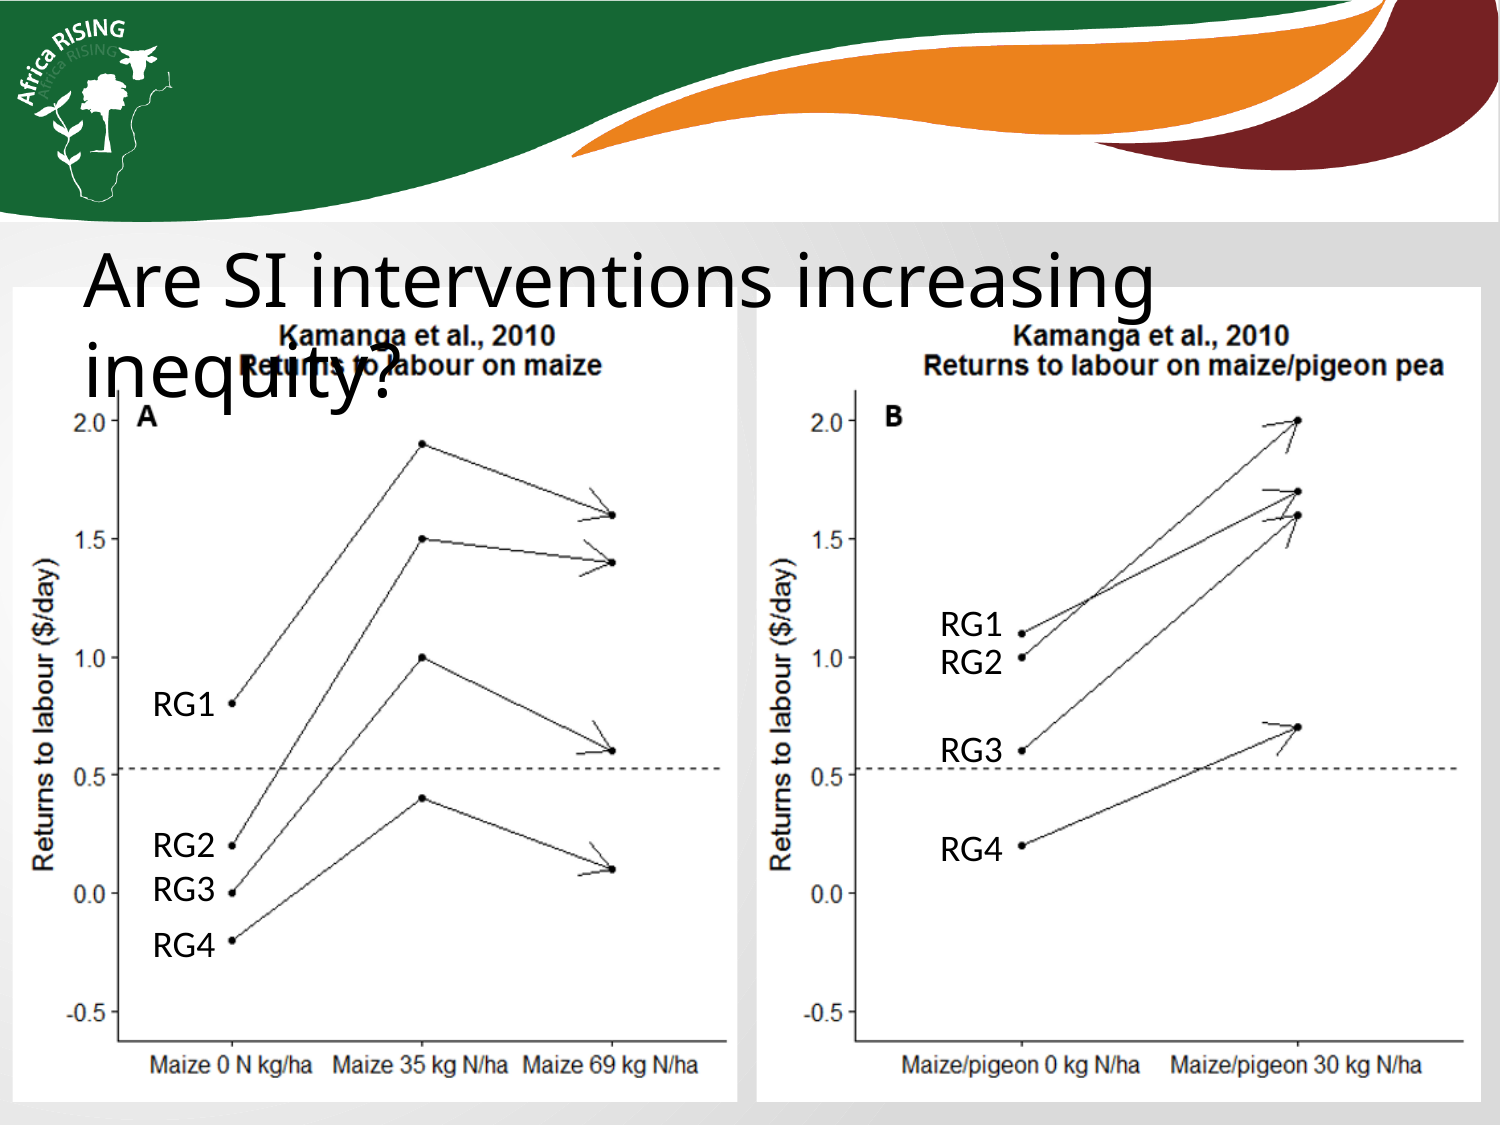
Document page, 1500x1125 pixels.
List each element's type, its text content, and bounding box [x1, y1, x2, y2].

list Are SI interventions increasing inequity? [50, 224, 1463, 363]
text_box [756, 286, 1482, 1103]
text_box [11, 286, 739, 1103]
picture [0, 0, 1499, 222]
